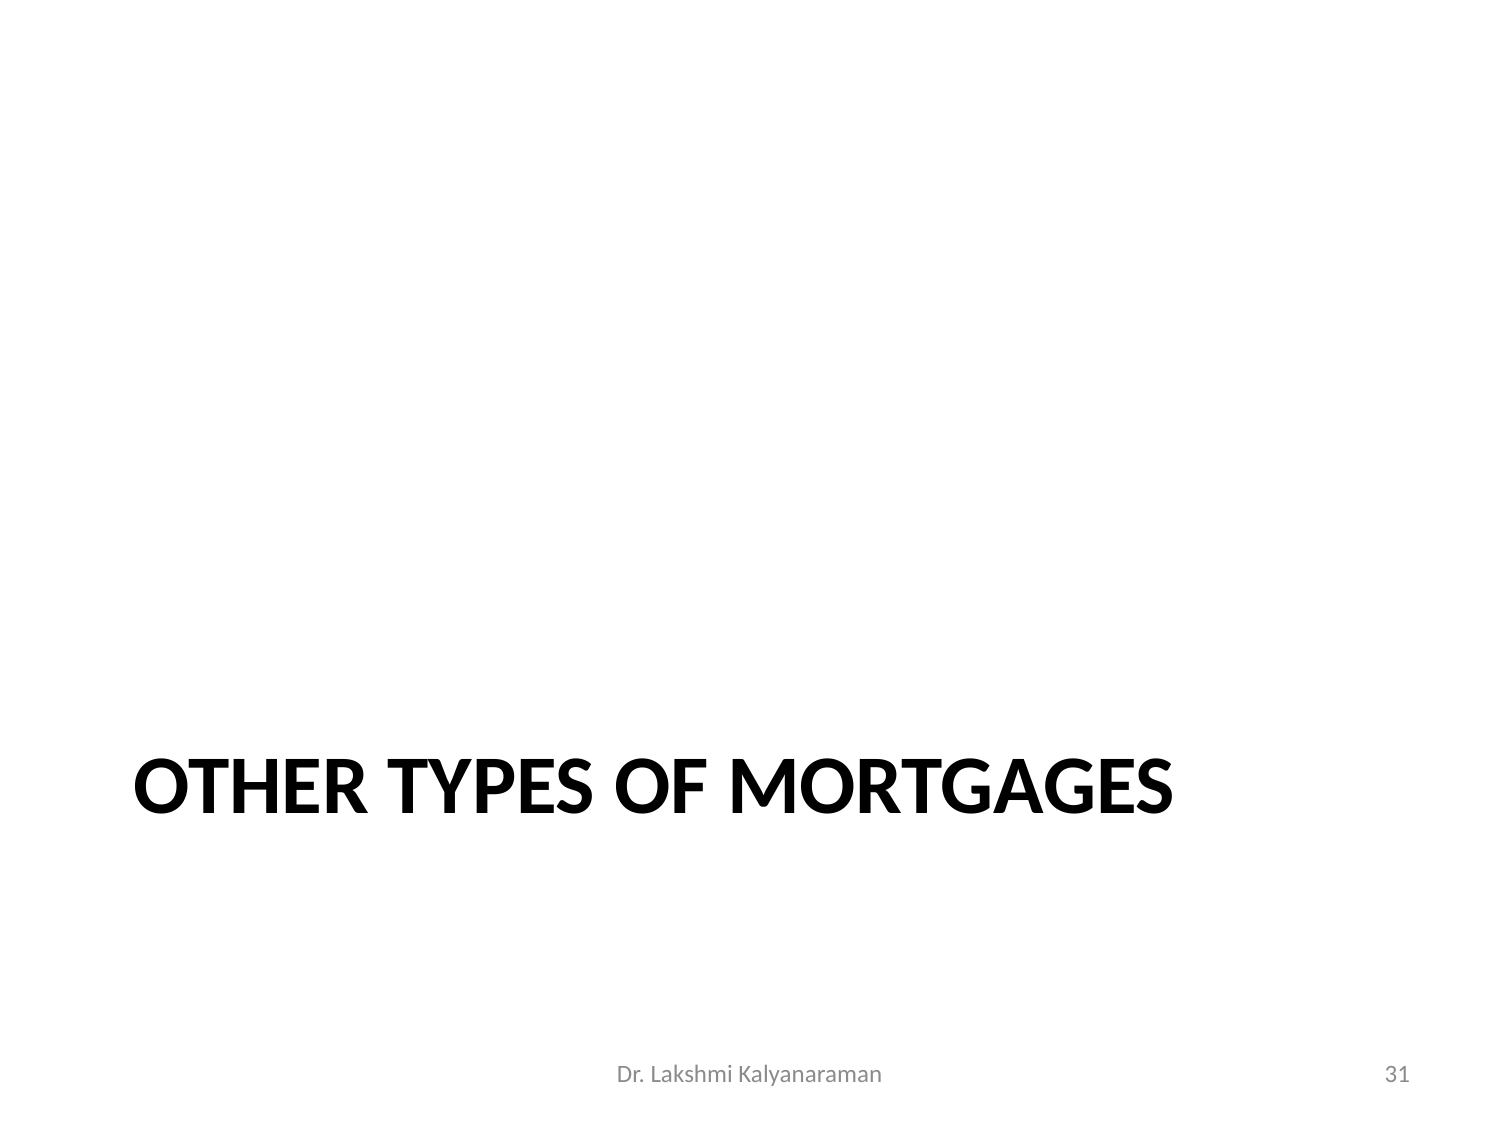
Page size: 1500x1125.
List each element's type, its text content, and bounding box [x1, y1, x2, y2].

footer Dr. Lakshmi Kalyanaraman [512, 1042, 988, 1103]
title Other types of mortgages [118, 722, 1394, 947]
slide_number 31 [1074, 1042, 1425, 1103]
